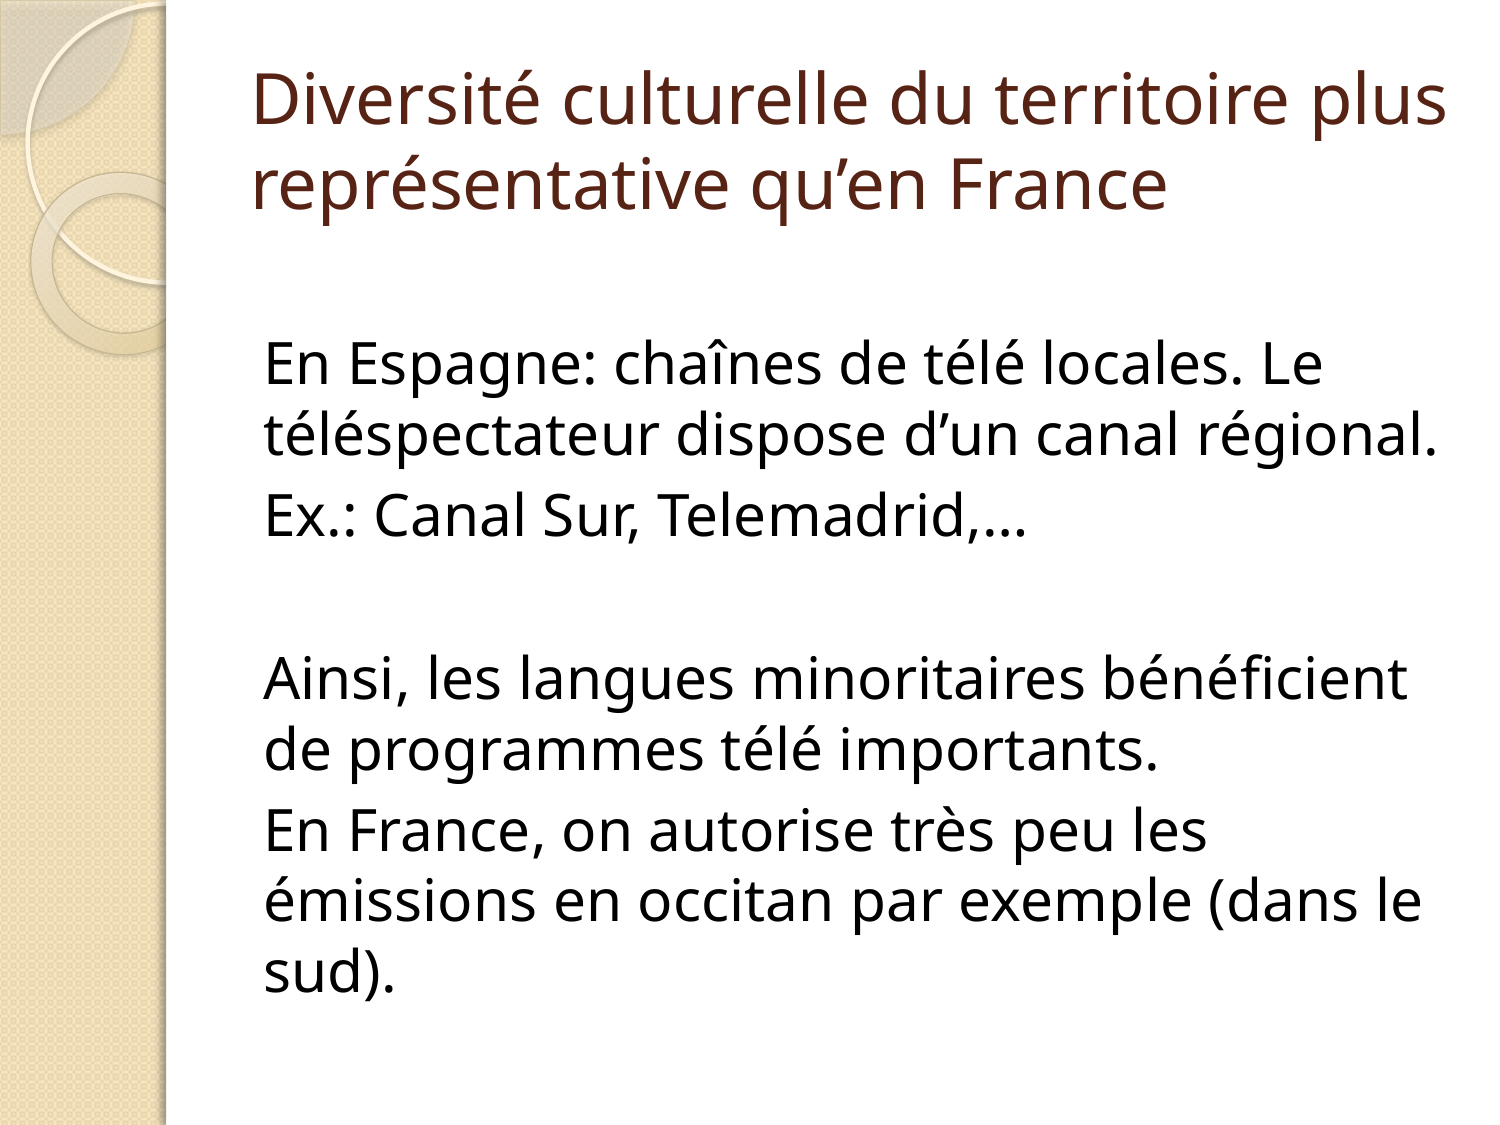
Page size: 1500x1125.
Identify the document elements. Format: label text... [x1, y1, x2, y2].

title Diversité culturelle du territoire plus représentative qu’en France [235, 45, 1466, 233]
list En Espagne: chaînes de télé locales. Le téléspectateur dispose d’un canal régional. Ex.: Canal Sur, Telemadrid,… Ainsi, les langues minoritaires bénéficient de programmes télé importants. En France, on autorise très peu les émissions en occitan par exemple (dans le sud). [235, 237, 1466, 1025]
